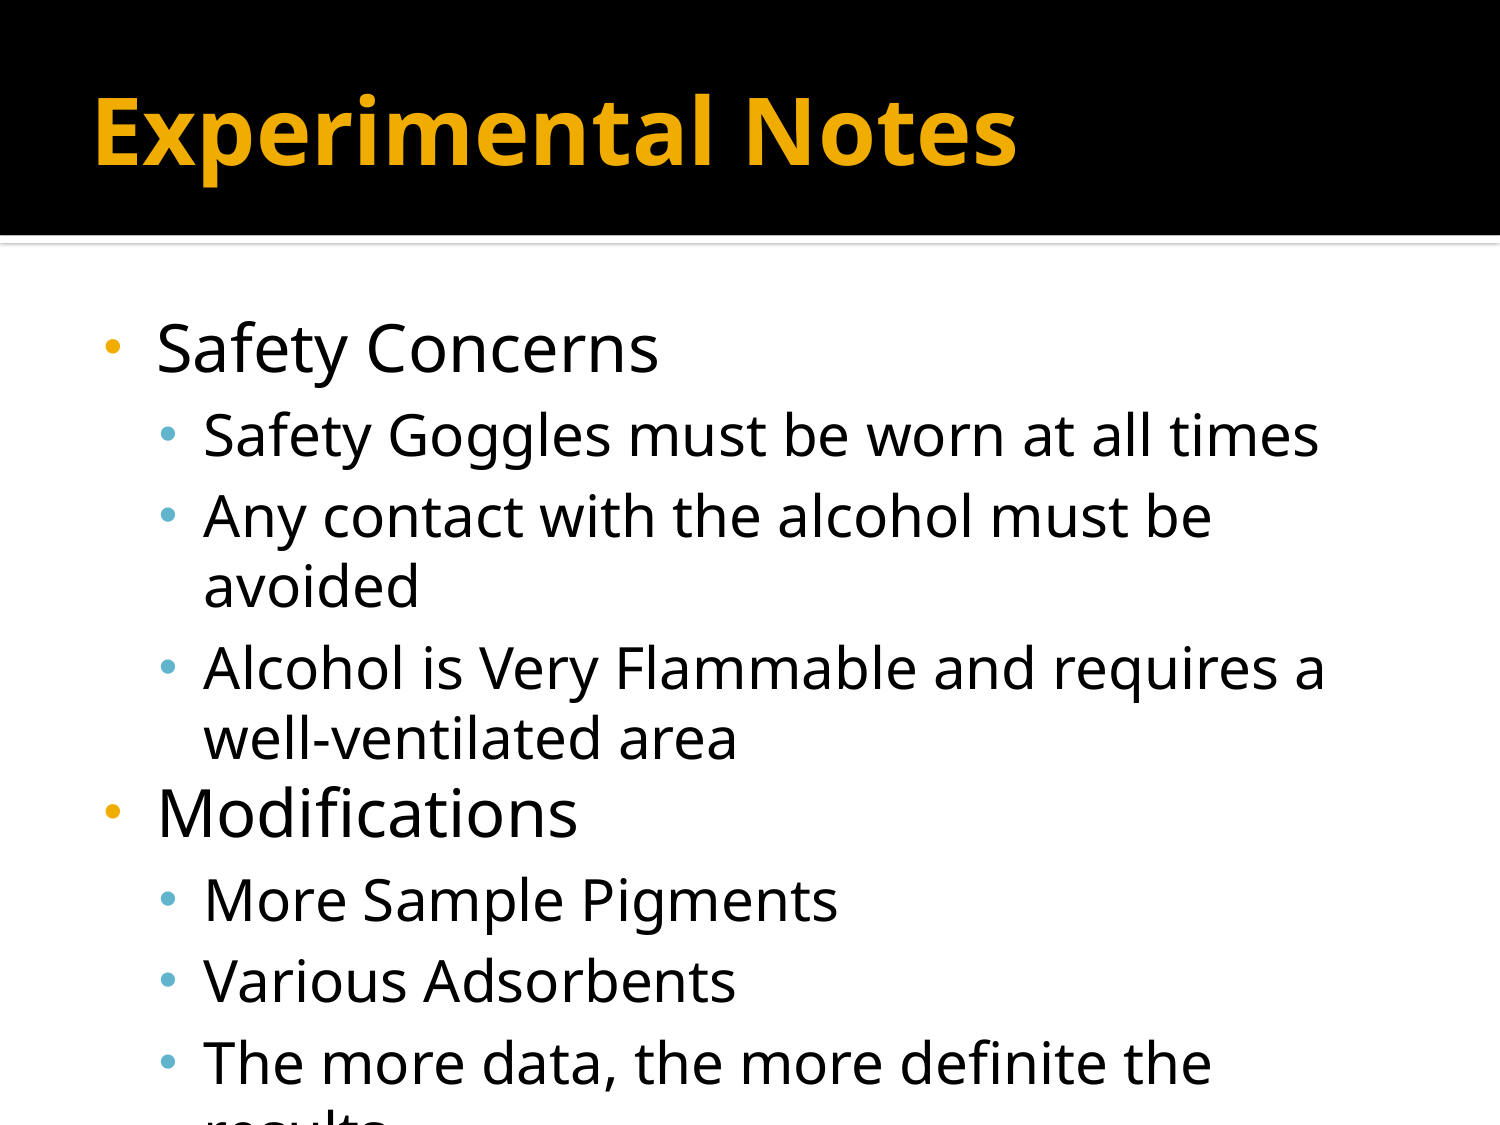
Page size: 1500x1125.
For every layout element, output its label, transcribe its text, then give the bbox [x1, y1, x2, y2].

title Experimental Notes [75, 25, 1425, 231]
list Safety Concerns Safety Goggles must be worn at all times Any contact with the alcohol must be avoided Alcohol is Very Flammable and requires a well-ventilated area Modifications More Sample Pigments Various Adsorbents The more data, the more definite the results [75, 291, 1425, 1050]
